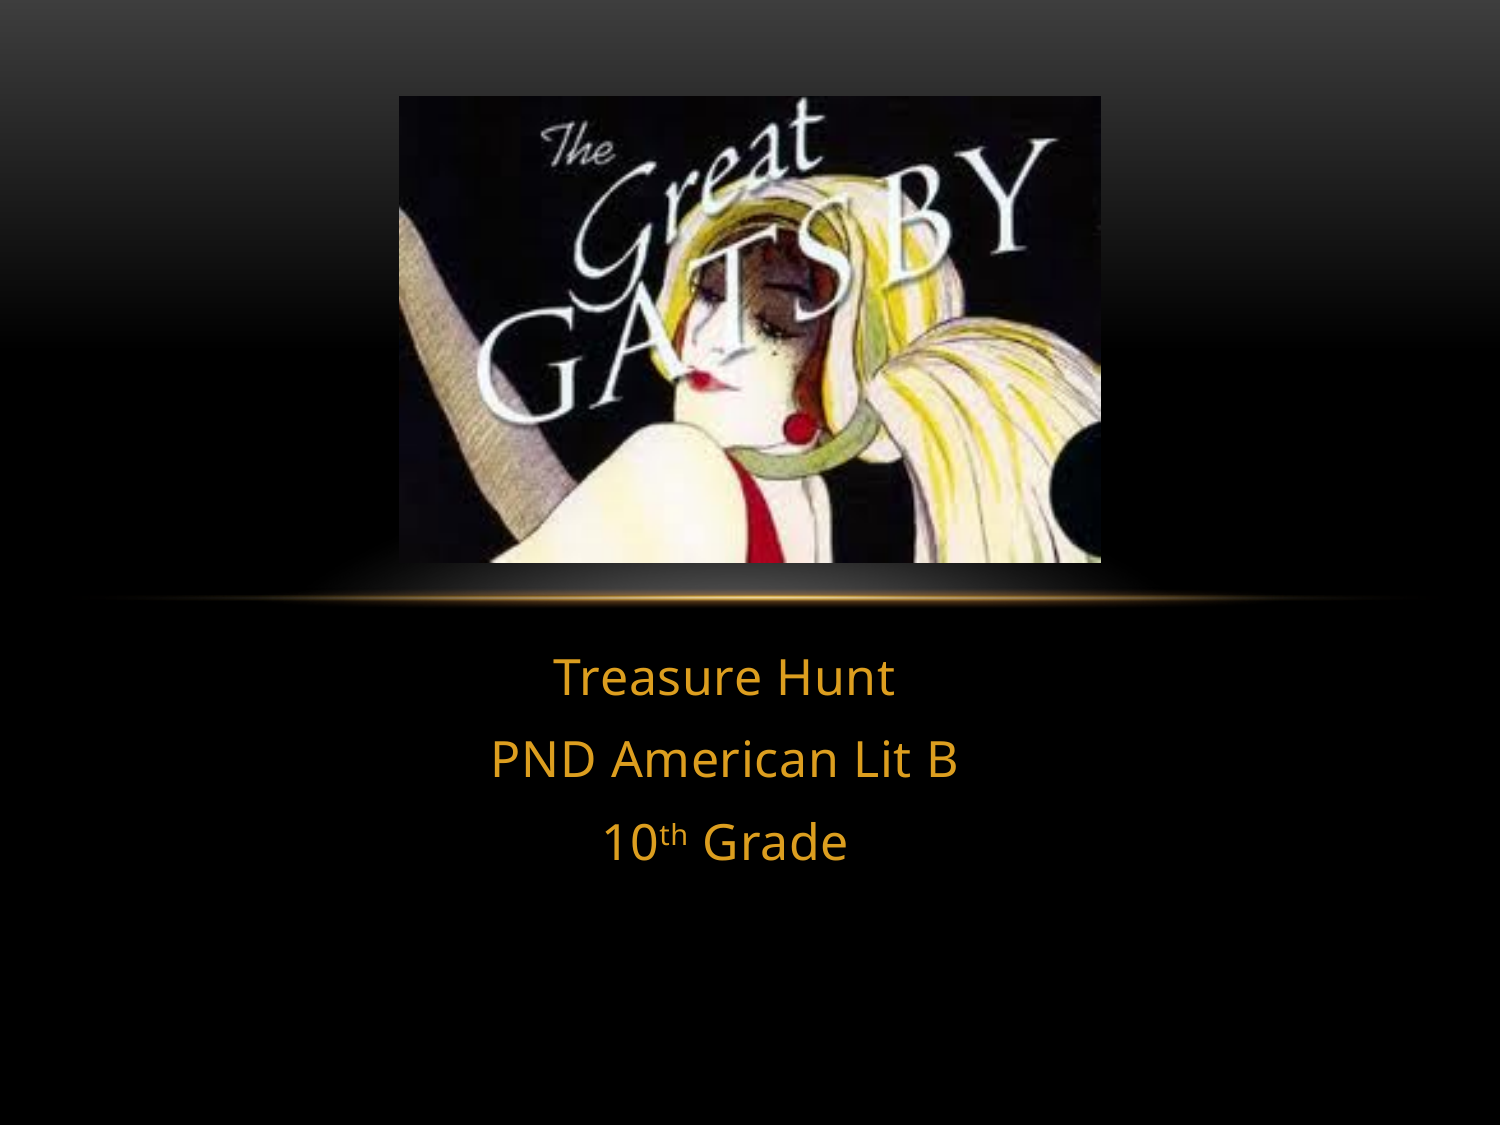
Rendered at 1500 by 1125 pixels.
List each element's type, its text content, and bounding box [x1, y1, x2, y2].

picture [0, 0, 1500, 750]
subtitle Treasure Hunt PND American Lit B 10th Grade [200, 637, 1250, 925]
